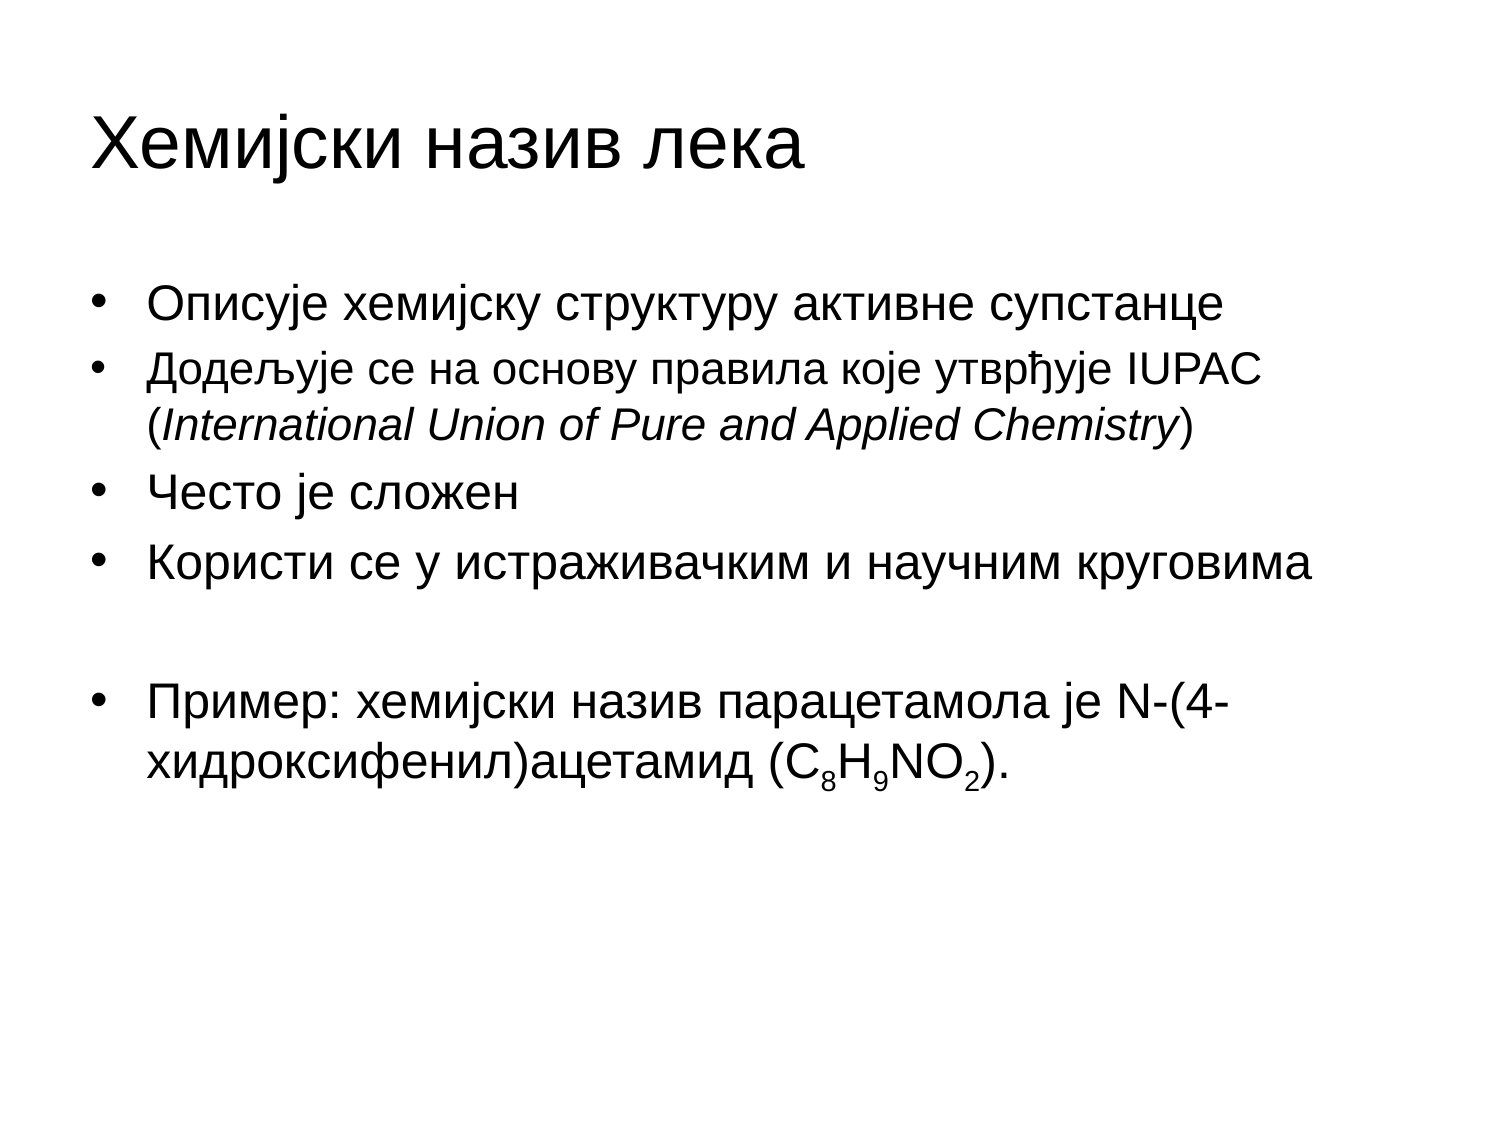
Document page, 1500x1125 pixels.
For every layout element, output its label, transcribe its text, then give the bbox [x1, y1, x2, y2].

title Хемијски назив лека [75, 45, 1425, 233]
list Описује хемијску структуру активне супстанце Додељује се на основу правила које утврђује IUPAC (International Union of Pure and Applied Chemistry) Често је сложен Користи се у истраживачким и научним круговима Пример: хемијски назив парацетамола је N-(4-хидроксифенил)ацетамид (C8H9NO2). [75, 262, 1425, 1005]
